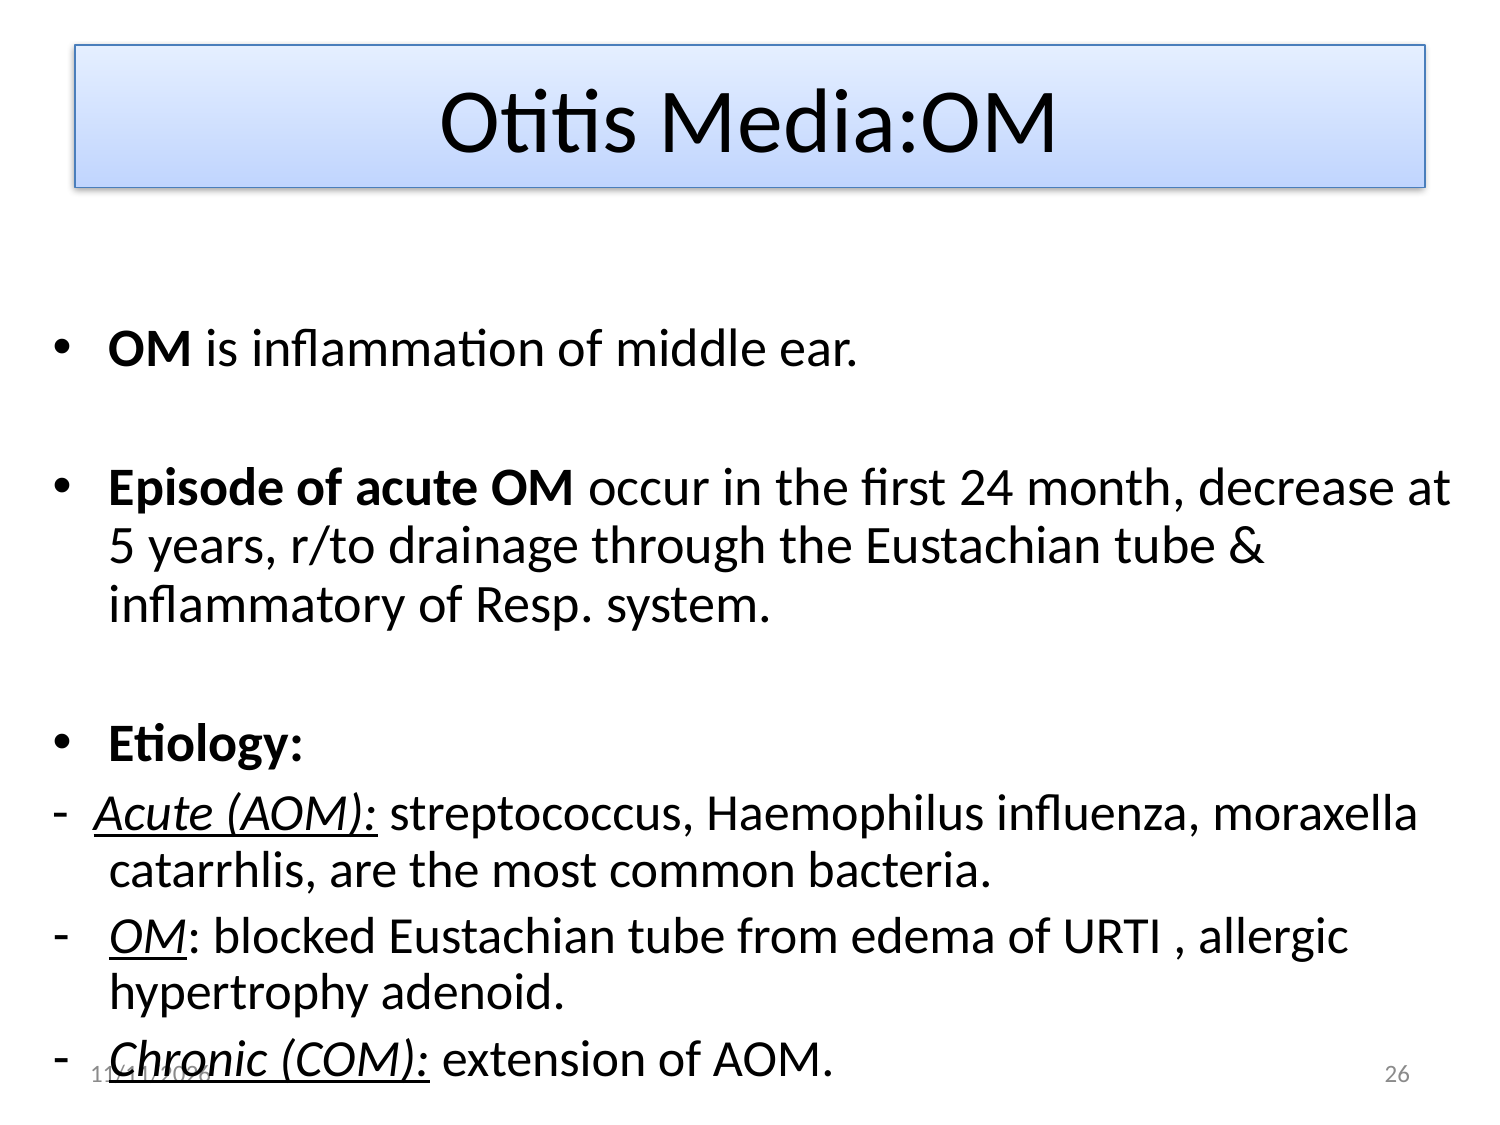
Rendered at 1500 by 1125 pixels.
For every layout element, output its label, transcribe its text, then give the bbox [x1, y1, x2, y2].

list OM is inflammation of middle ear. Episode of acute OM occur in the first 24 month, decrease at 5 years, r/to drainage through the Eustachian tube & inflammatory of Resp. system. Etiology: - Acute (AOM): streptococcus, Haemophilus influenza, moraxella catarrhlis, are the most common bacteria. OM: blocked Eustachian tube from edema of URTI , allergic hypertrophy adenoid. Chronic (COM): extension of AOM. [37, 312, 1469, 1107]
title Otitis Media:OM [74, 44, 1426, 188]
